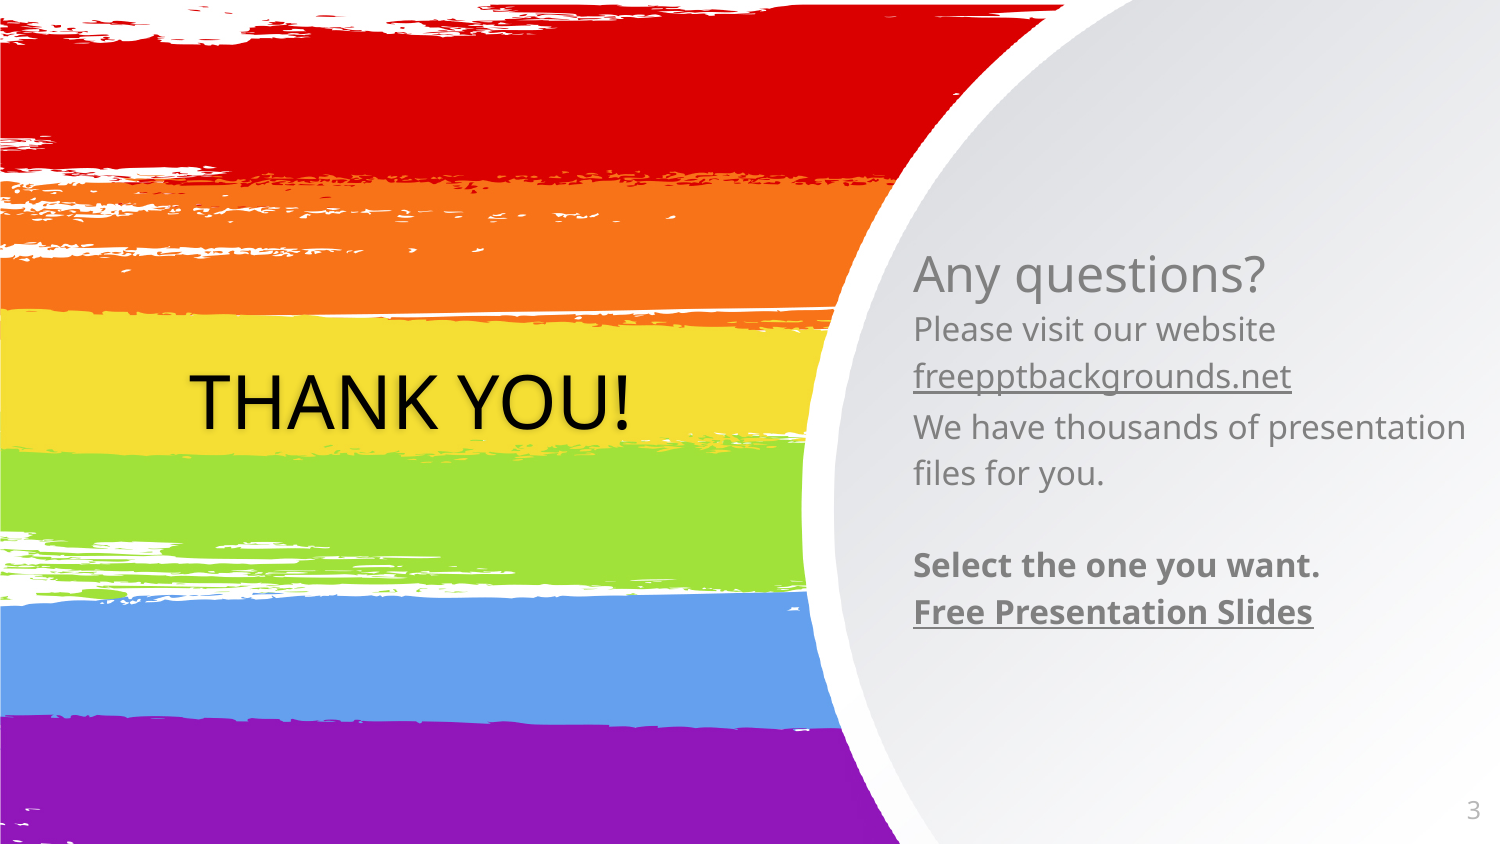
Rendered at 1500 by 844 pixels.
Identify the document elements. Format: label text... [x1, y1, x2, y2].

subtitle Any questions? Please visit our website freepptbackgrounds.net We have thousands of presentation files for you. Select the one you want. Free Presentation Slides [913, 233, 1482, 611]
slide_number 3 [1391, 779, 1482, 844]
picture [0, 0, 1500, 844]
title THANK YOU! [141, 303, 681, 496]
